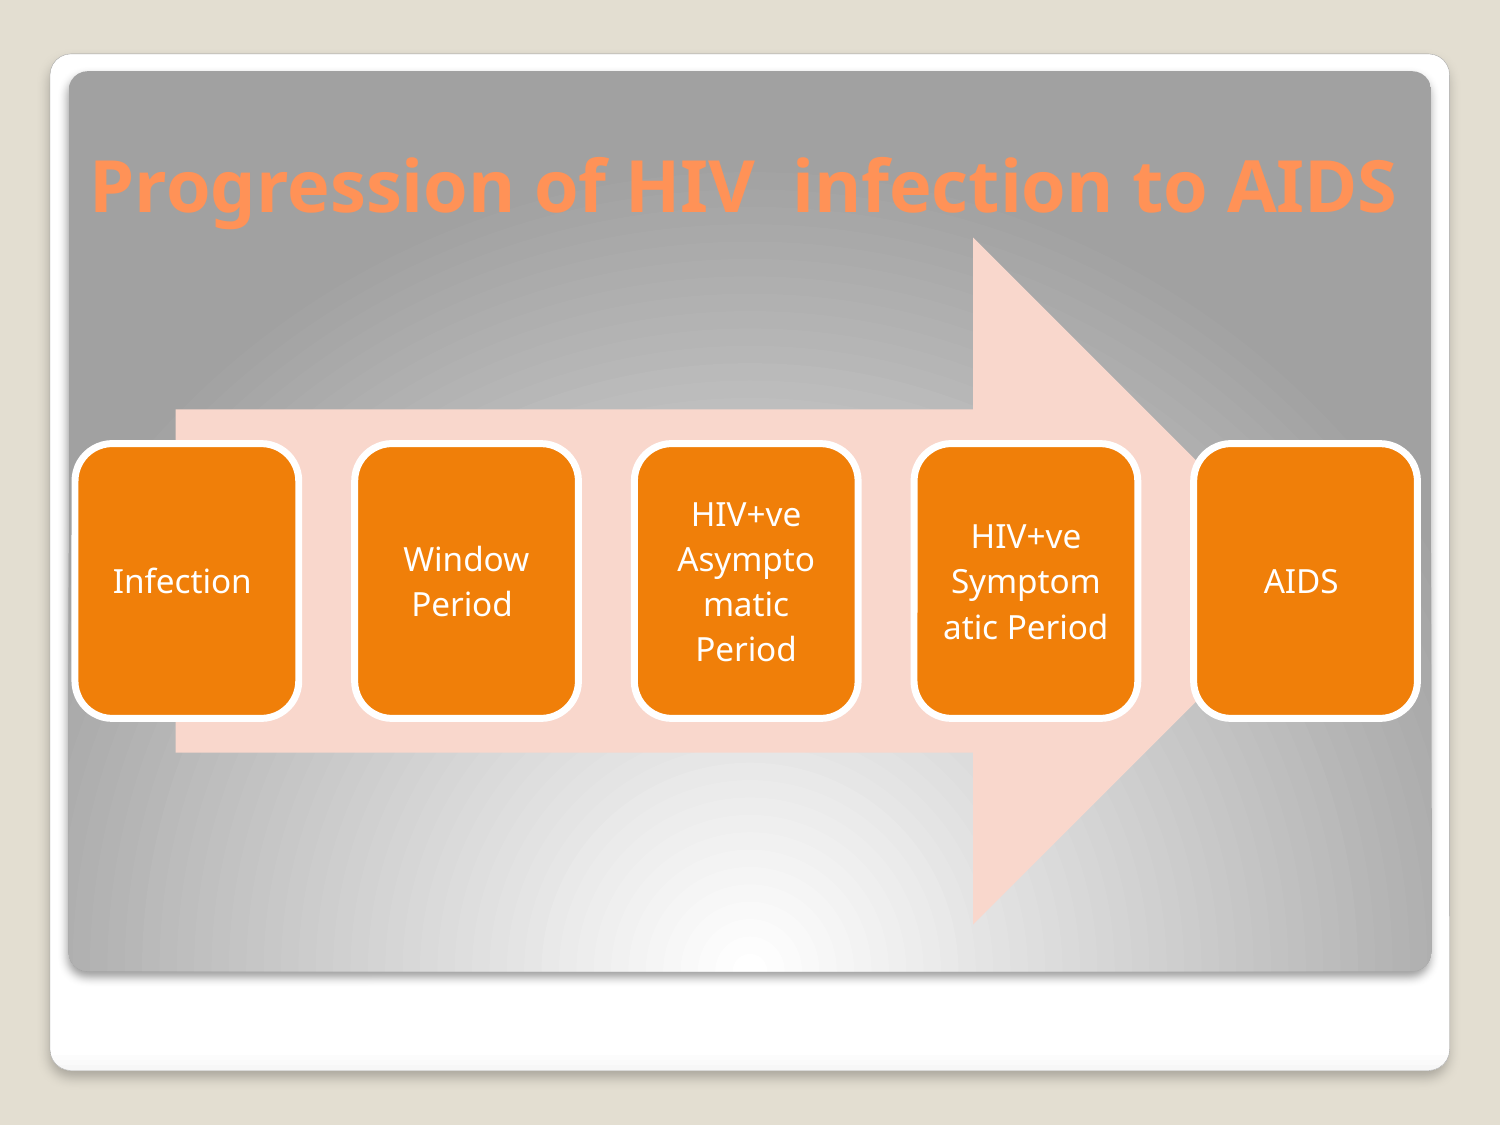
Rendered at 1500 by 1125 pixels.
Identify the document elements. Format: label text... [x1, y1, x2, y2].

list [74, 237, 1418, 925]
title Progression of HIV infection to AIDS [75, 62, 1418, 235]
